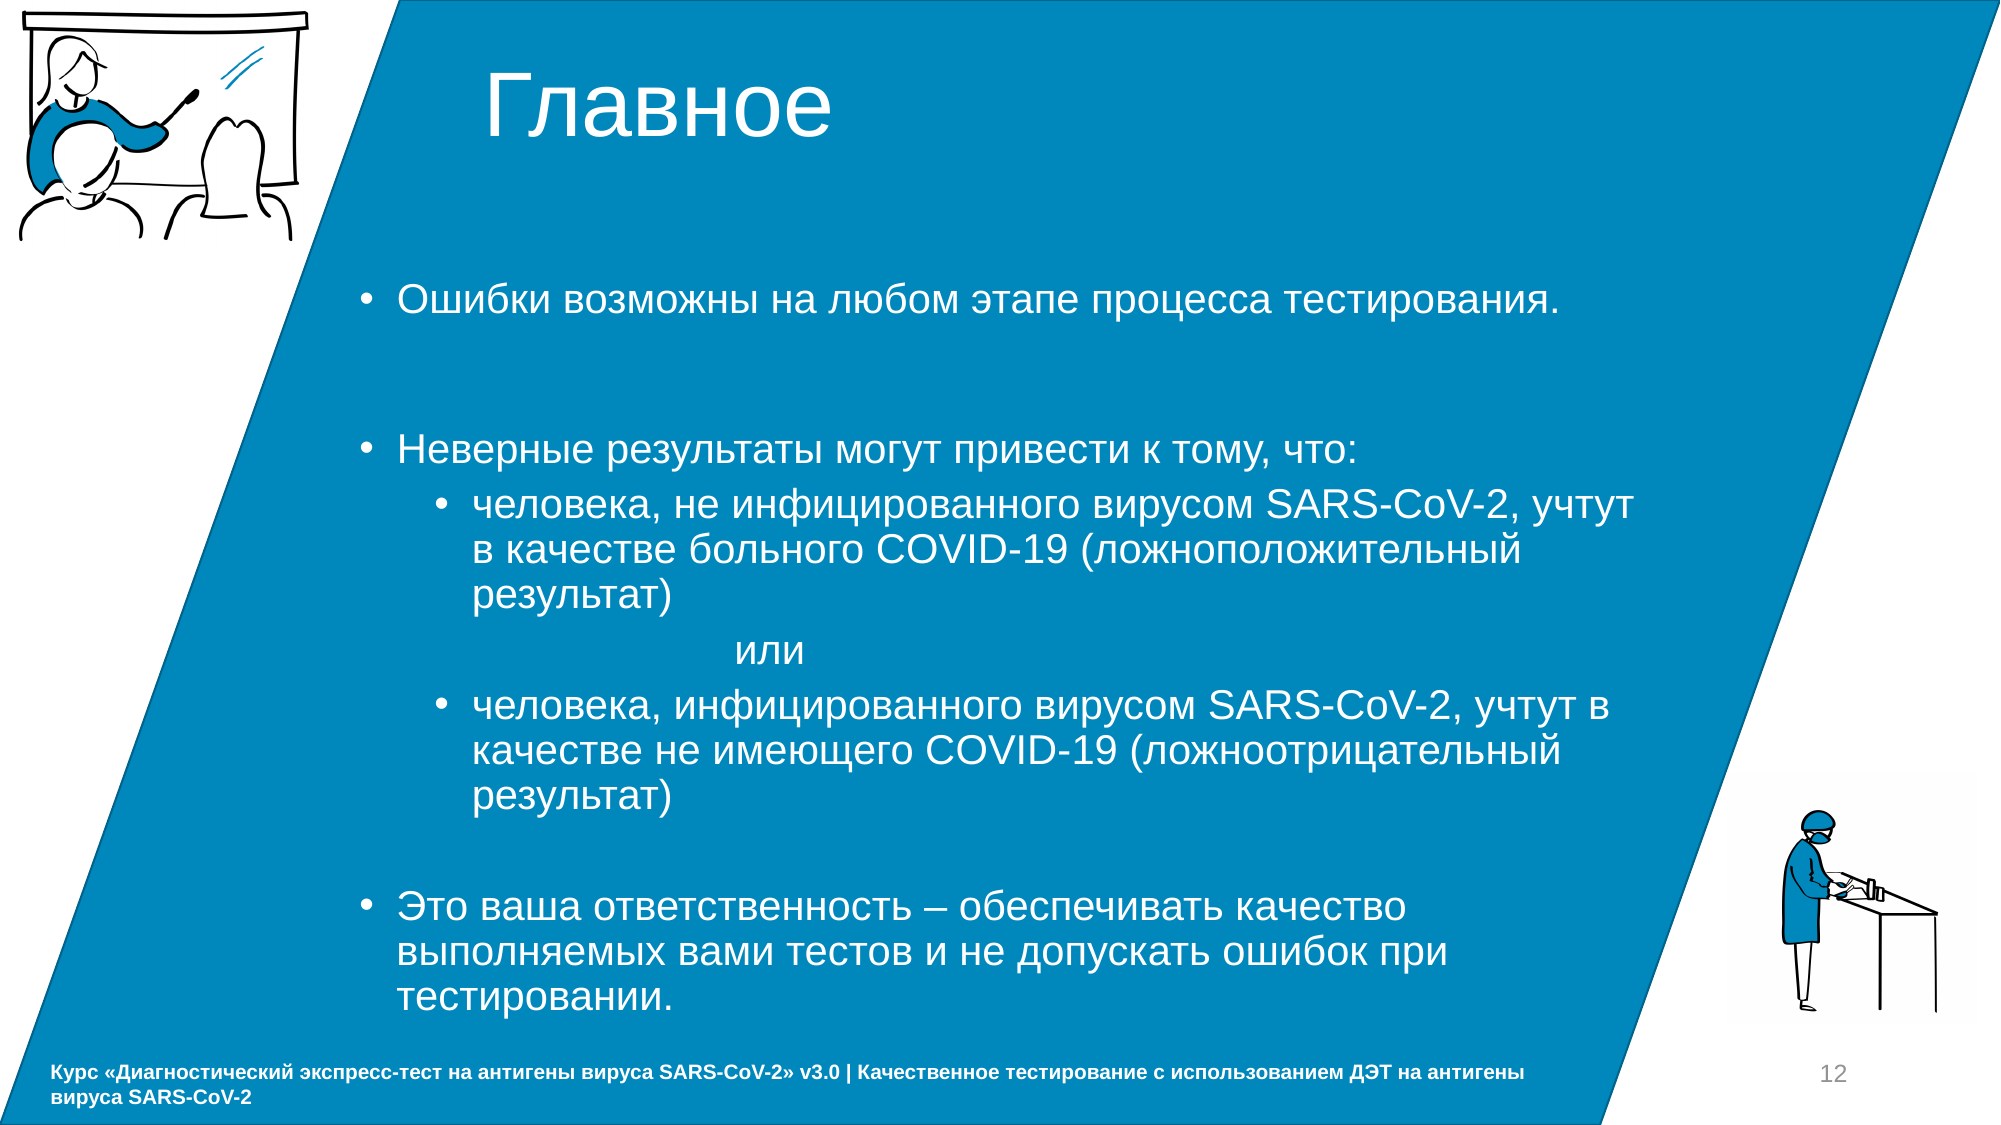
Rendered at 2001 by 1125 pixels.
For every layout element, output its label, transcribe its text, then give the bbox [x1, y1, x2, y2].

picture [0, 0, 325, 255]
footer Курс «Диагностический экспресс-тест на антигены вируса SARS-CoV-2» v3.0 | Качественное тестирование с использованием ДЭТ на антигены вируса SARS-CoV-2 [35, 1042, 1550, 1125]
text_box Ошибки возможны на любом этапе процесса тестирования. Неверные результаты могут привести к тому, что: человека, не инфицированного вирусом SARS-CoV-2, учтут в качестве больного COVID-19 (ложноположительный результат) или человека, инфицированного вирусом SARS-CoV-2, учтут в качестве не имеющего COVID-19 (ложноотрицательный результат) Это ваша ответственность – обеспечивать качество выполняемых вами тестов и не допускать ошибок при тестировании. [344, 270, 1663, 999]
text_box Главное [468, 49, 1236, 205]
slide_number 12 [1610, 1042, 1863, 1103]
picture [1726, 773, 1977, 1024]
text_box [0, 0, 2000, 1125]
